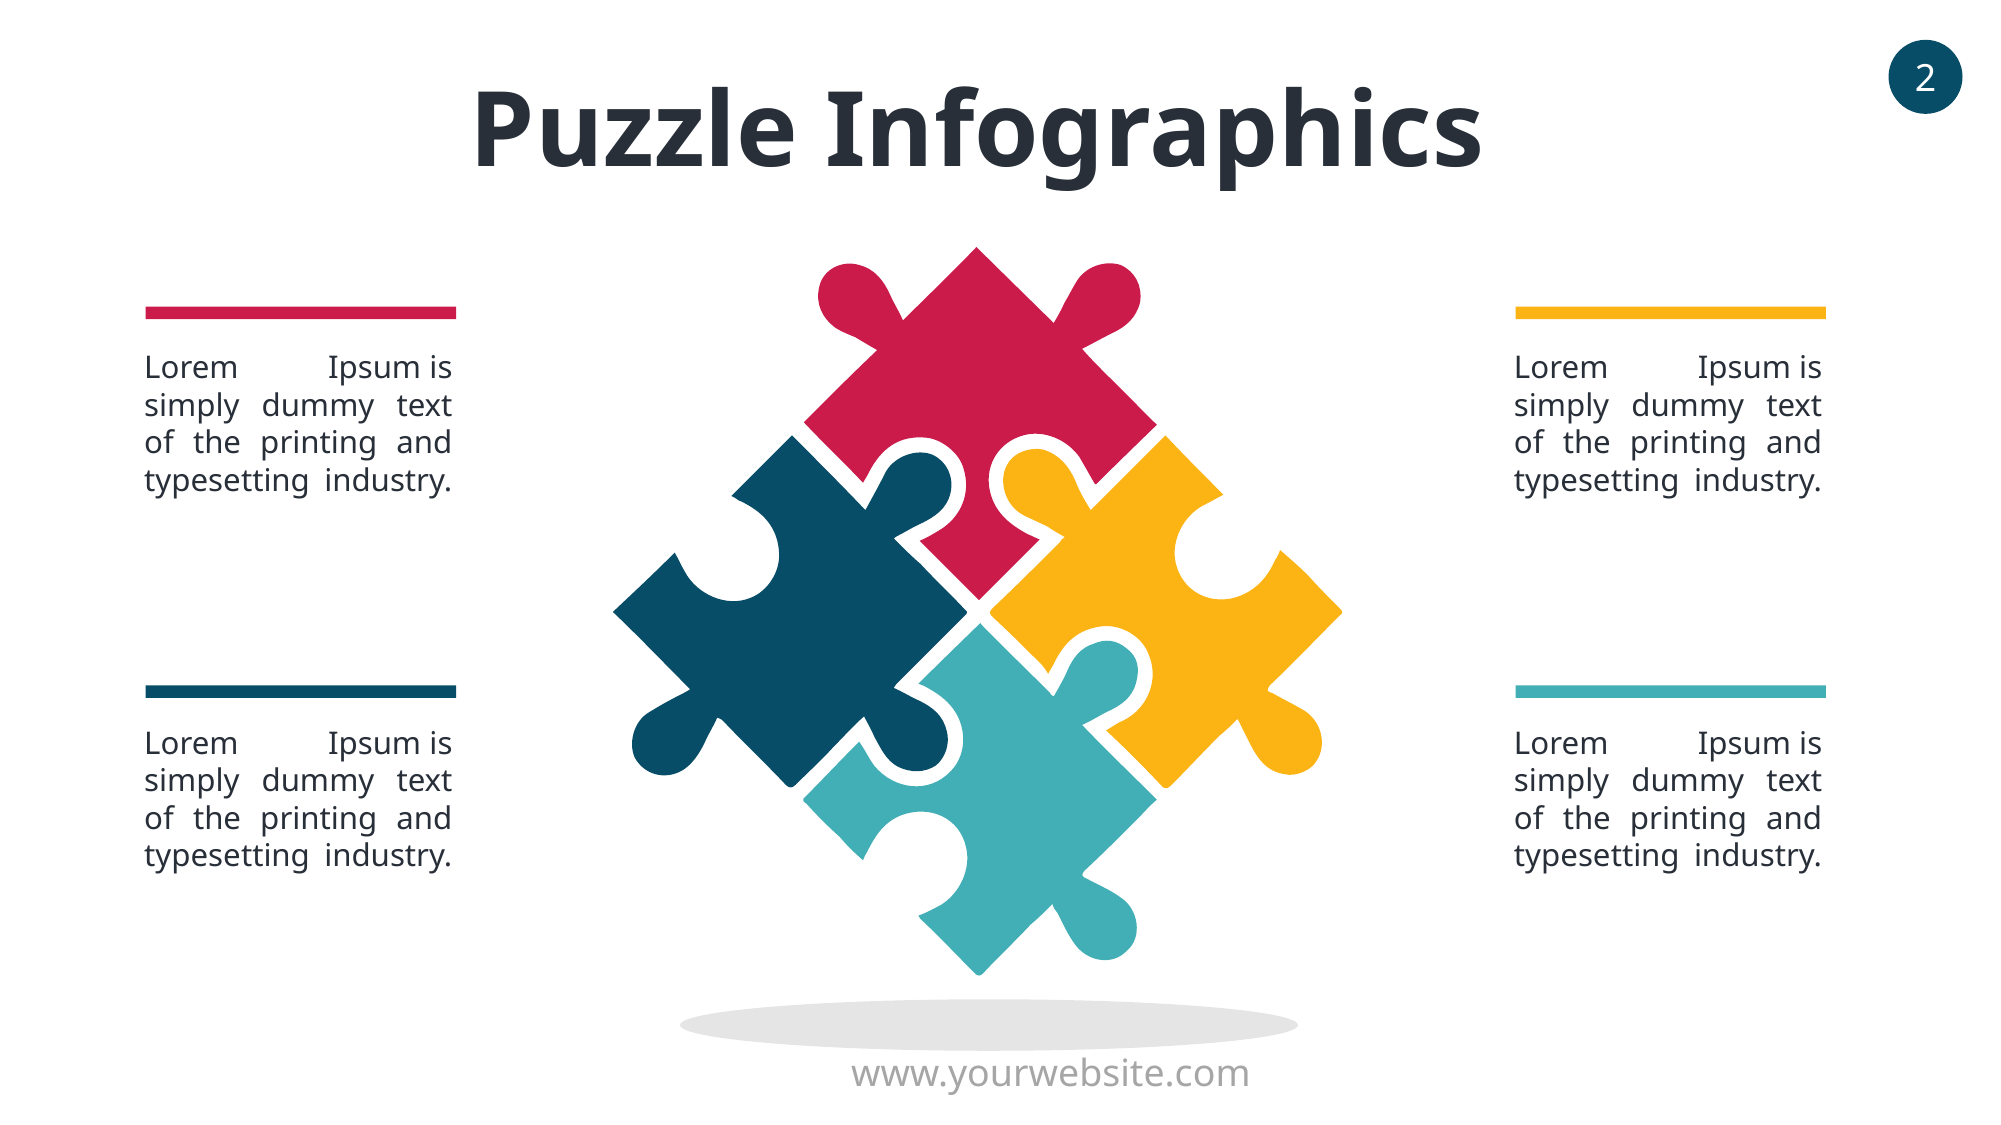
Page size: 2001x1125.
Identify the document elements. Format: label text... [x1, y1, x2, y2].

text_box [145, 684, 457, 699]
text_box 2 [1887, 38, 1964, 115]
text_box [989, 435, 1343, 789]
text_box [803, 623, 1157, 976]
text_box [678, 998, 1300, 1041]
text_box [1515, 684, 1827, 699]
text_box Lorem Ipsum is simply dummy text of the printing and typesetting industry. [129, 340, 468, 505]
text_box [803, 247, 1157, 601]
text_box [145, 306, 457, 320]
text_box Lorem Ipsum is simply dummy text of the printing and typesetting industry. [1499, 340, 1838, 505]
text_box [1515, 306, 1827, 320]
text_box Lorem Ipsum is simply dummy text of the printing and typesetting industry. [1499, 715, 1838, 881]
text_box Lorem Ipsum is simply dummy text of the printing and typesetting industry. [129, 715, 468, 881]
text_box [612, 435, 968, 788]
text_box www.yourwebsite.com [357, 1041, 1745, 1102]
text_box Puzzle Infographics [403, 54, 1552, 195]
